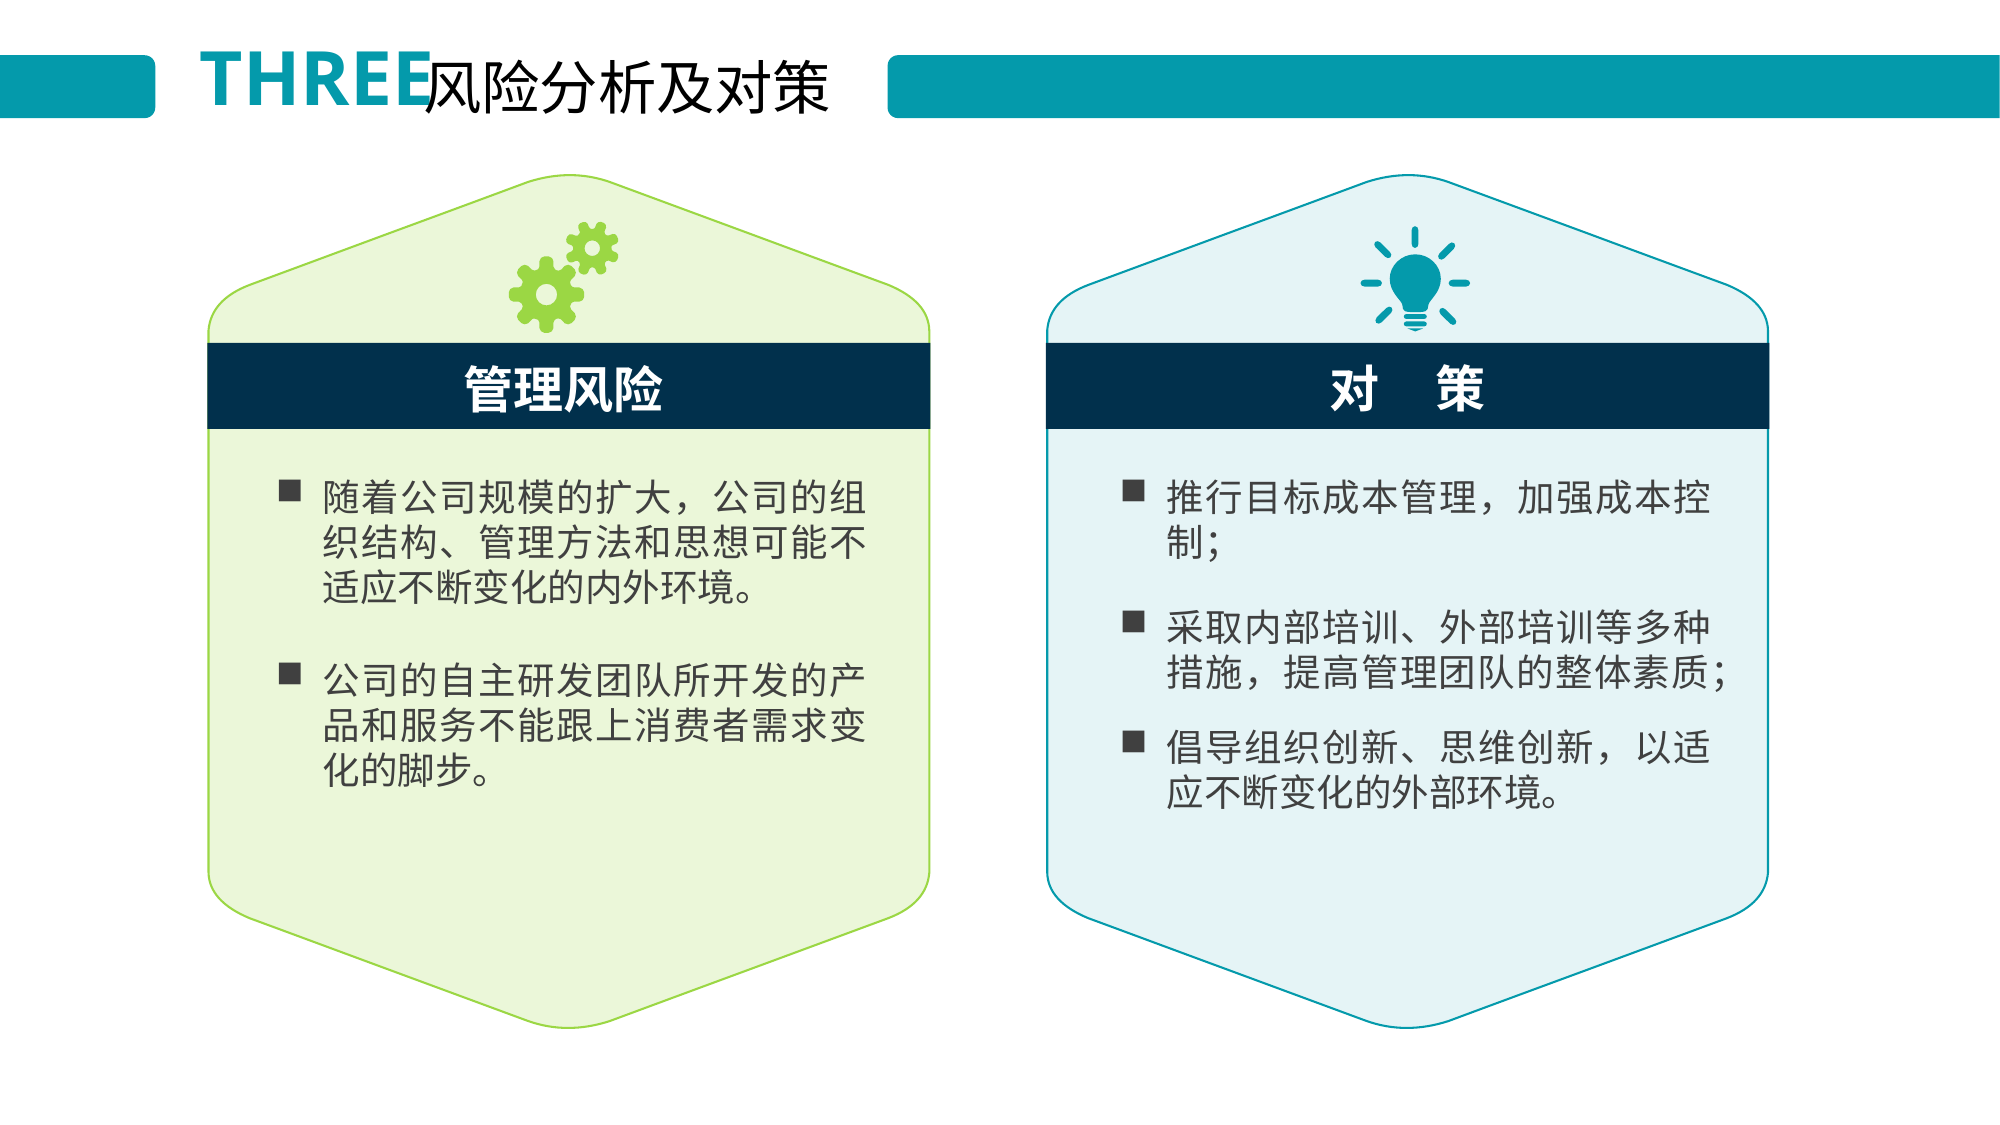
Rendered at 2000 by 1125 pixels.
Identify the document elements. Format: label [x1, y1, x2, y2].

text_box [207, 172, 931, 1031]
text_box [184, 23, 1039, 130]
text_box [0, 55, 156, 119]
text_box [1045, 172, 1770, 1031]
text_box [1043, 55, 2000, 119]
